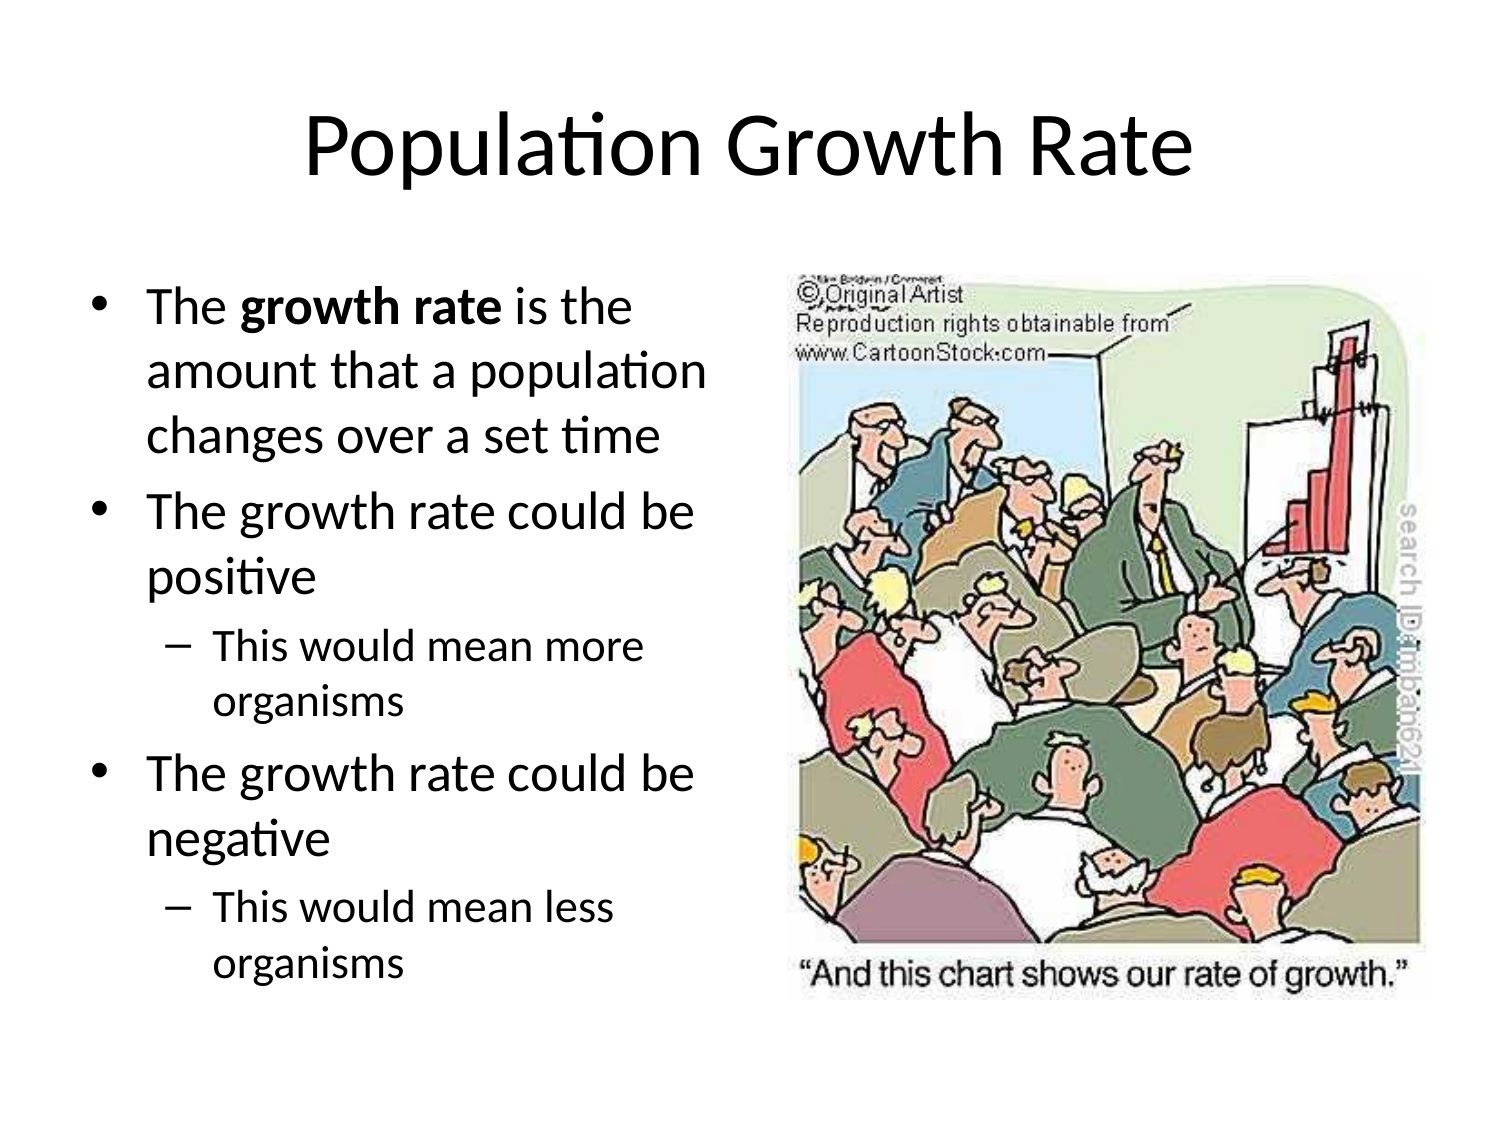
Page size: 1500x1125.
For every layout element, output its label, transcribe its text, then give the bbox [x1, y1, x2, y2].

title Population Growth Rate [75, 45, 1425, 233]
list The growth rate is the amount that a population changes over a set time The growth rate could be positive This would mean more organisms The growth rate could be negative This would mean less organisms [75, 262, 738, 1005]
picture [787, 274, 1426, 1001]
